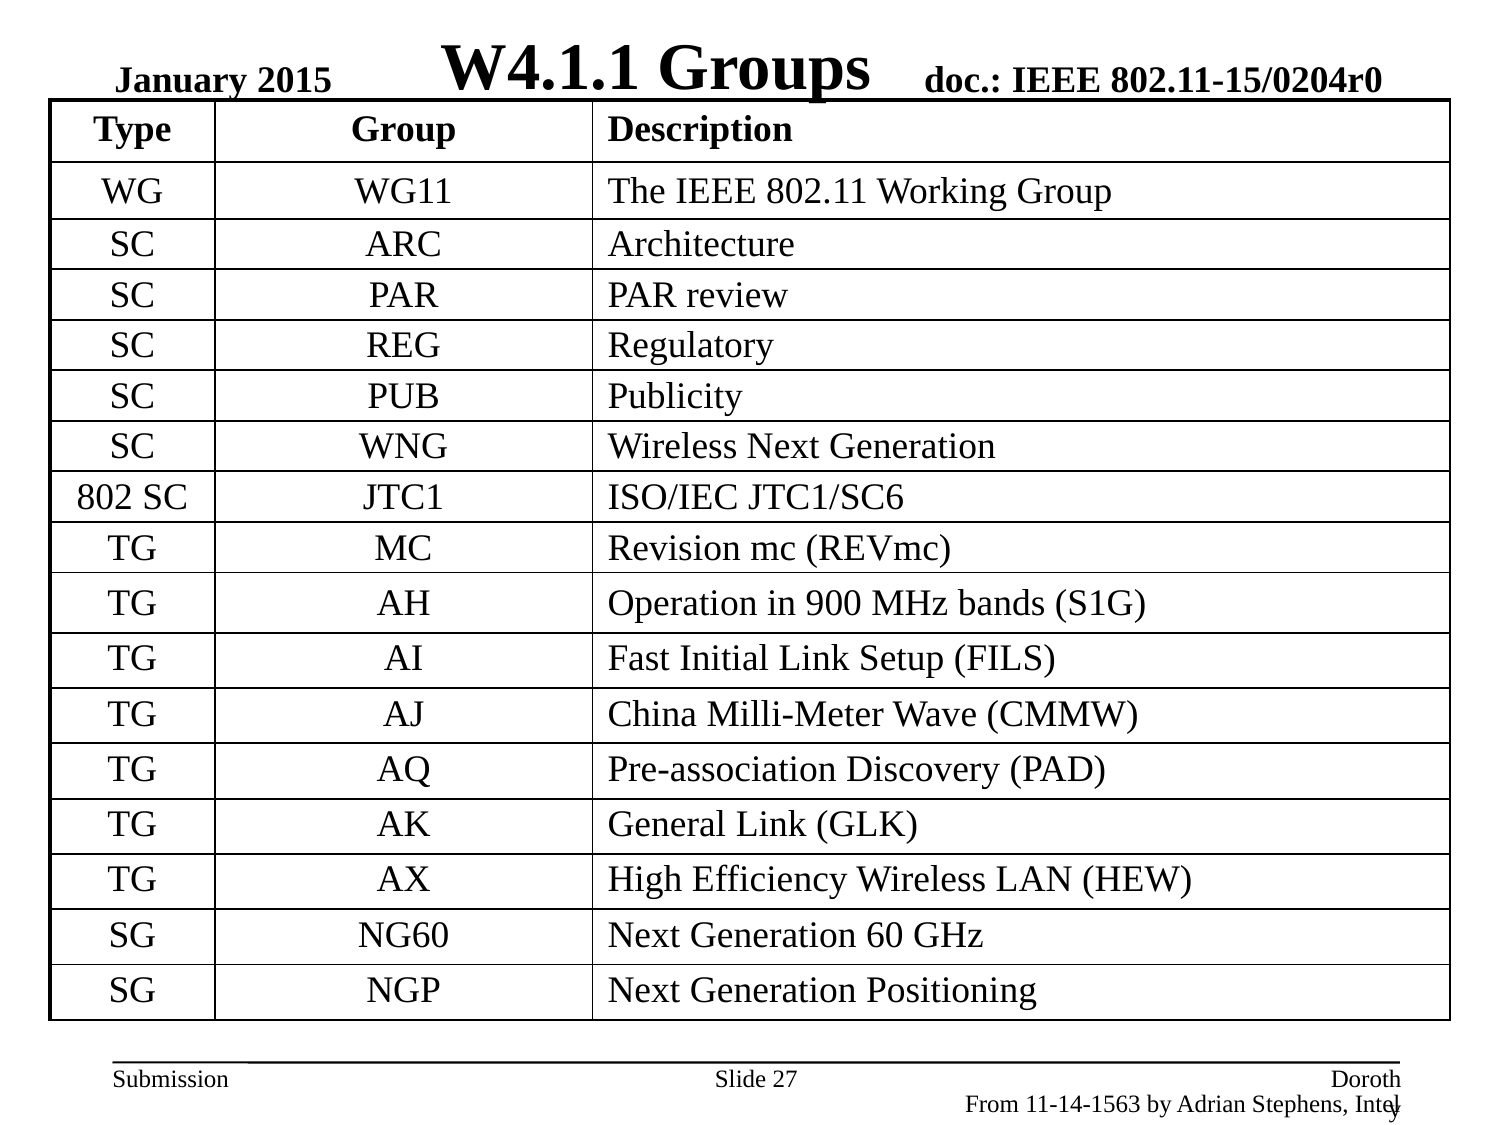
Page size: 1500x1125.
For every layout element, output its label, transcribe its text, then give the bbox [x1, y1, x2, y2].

table_cell 802 SC [52, 472, 214, 521]
table_cell TG [52, 689, 214, 742]
table_cell SC [52, 321, 214, 369]
table_cell SC [52, 371, 214, 420]
table_cell AJ [216, 689, 592, 742]
table_cell PUB [216, 371, 592, 420]
table_cell The IEEE 802.11 Working Group [593, 163, 1449, 218]
table_cell SC [52, 422, 214, 470]
footer Dorothy Stanley, Aruba Networks [1324, 1061, 1402, 1087]
title W4.1.1 Groups [74, 24, 1238, 98]
table_cell High Efficiency Wireless LAN (HEW) [593, 855, 1449, 908]
table_cell REG [216, 321, 592, 369]
table_cell ISO/IEC JTC1/SC6 [593, 472, 1449, 521]
slide_number Slide 27 [712, 1061, 800, 1093]
table_cell TG [52, 855, 214, 908]
table_cell AI [216, 634, 592, 687]
table_cell NG60 [216, 910, 592, 964]
table_cell TG [52, 634, 214, 687]
table_cell Revision mc (REVmc) [593, 523, 1449, 572]
table_cell China Milli-Meter Wave (CMMW) [593, 689, 1449, 742]
table_cell Publicity [593, 371, 1449, 420]
table_cell Next Generation Positioning [593, 965, 1449, 1019]
table_cell JTC1 [216, 472, 592, 521]
table_cell WG [52, 163, 214, 218]
table_cell TG [52, 523, 214, 572]
table_cell Architecture [593, 220, 1449, 268]
table_cell WNG [216, 422, 592, 470]
table_cell Operation in 900 MHz bands (S1G) [593, 573, 1449, 632]
table_cell Wireless Next Generation [593, 422, 1449, 470]
table_cell AX [216, 855, 592, 908]
table_cell SC [52, 270, 214, 319]
table_cell SG [52, 910, 214, 964]
table_cell AK [216, 800, 592, 853]
table_cell ARC [216, 220, 592, 268]
table_header Description [593, 102, 1449, 161]
table_cell WG11 [216, 163, 592, 218]
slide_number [114, 54, 413, 101]
table_cell SC [52, 220, 214, 268]
table_cell MC [216, 523, 592, 572]
table_cell TG [52, 800, 214, 853]
table_cell TG [52, 744, 214, 798]
table_cell NGP [216, 965, 592, 1019]
table_cell Fast Initial Link Setup (FILS) [593, 634, 1449, 687]
table_header Group [216, 102, 592, 161]
table_cell PAR review [593, 270, 1449, 319]
table_cell General Link (GLK) [593, 800, 1449, 853]
table_cell SG [52, 965, 214, 1019]
table_cell Next Generation 60 GHz [593, 910, 1449, 964]
table_cell Regulatory [593, 321, 1449, 369]
table_cell TG [52, 573, 214, 632]
table_header Type [52, 102, 214, 161]
table_cell PAR [216, 270, 592, 319]
text_box From 11-14-1563 by Adrian Stephens, Intel [964, 1087, 1402, 1118]
table_cell AQ [216, 744, 592, 798]
table_cell Pre-association Discovery (PAD) [593, 744, 1449, 798]
table_cell AH [216, 573, 592, 632]
